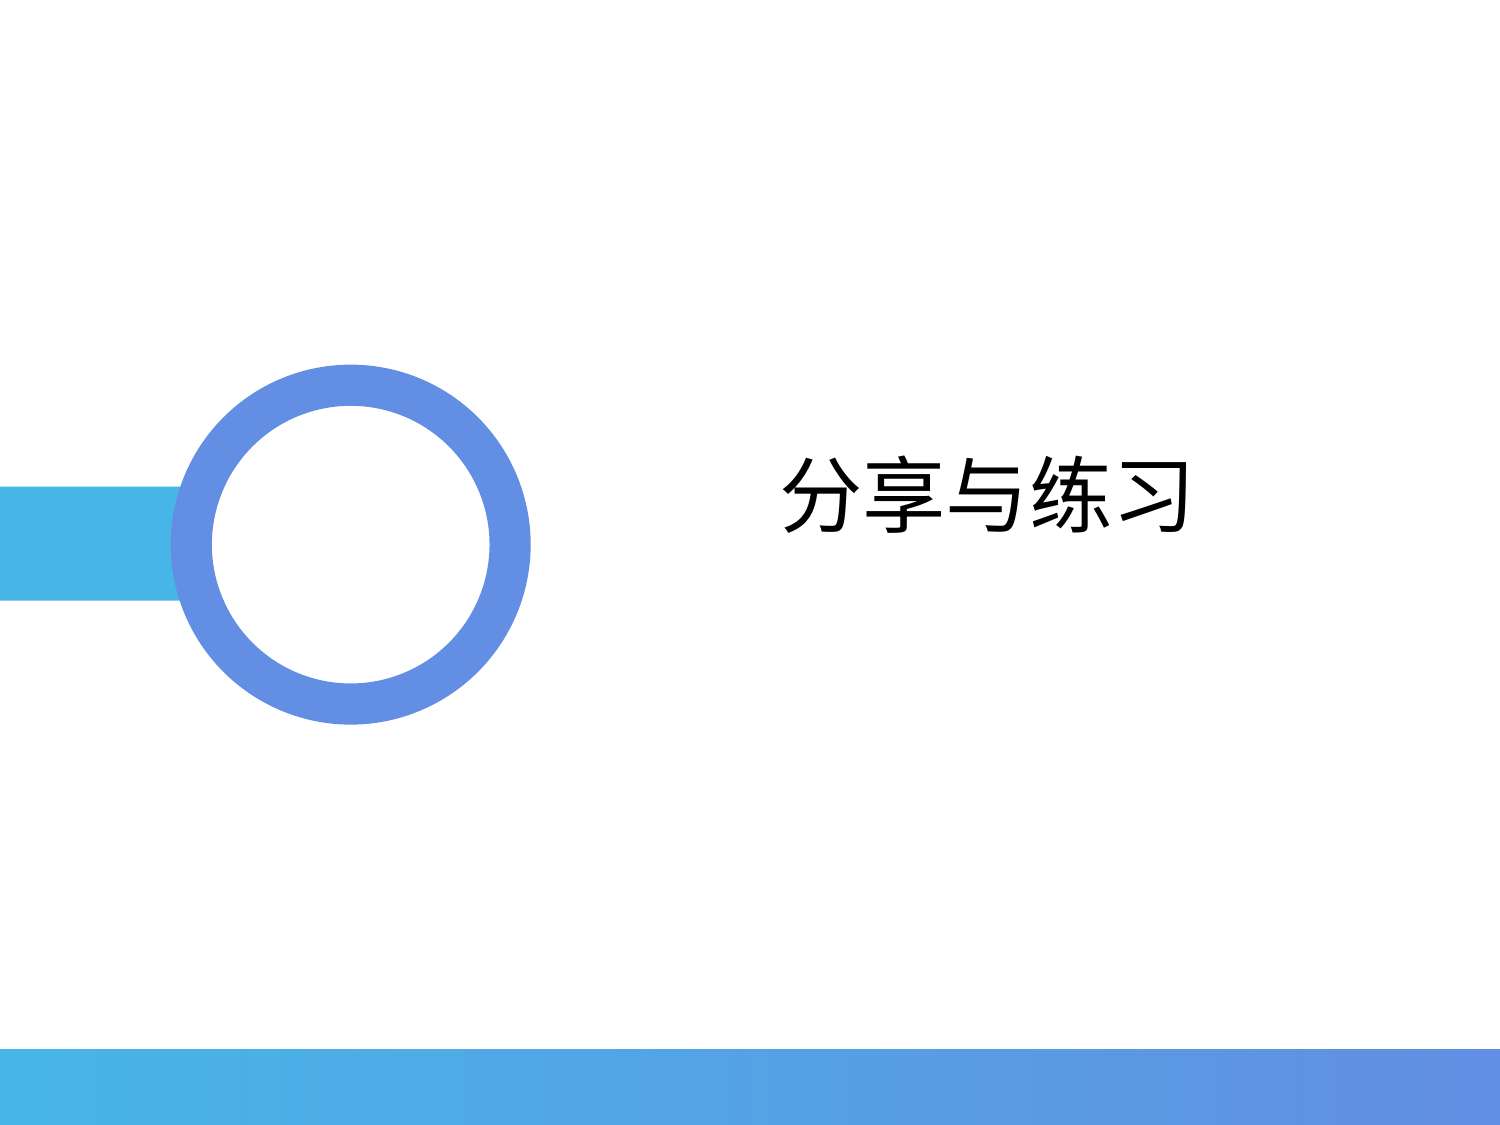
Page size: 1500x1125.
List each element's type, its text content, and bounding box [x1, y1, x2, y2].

title 分享与练习 [533, 403, 1442, 596]
